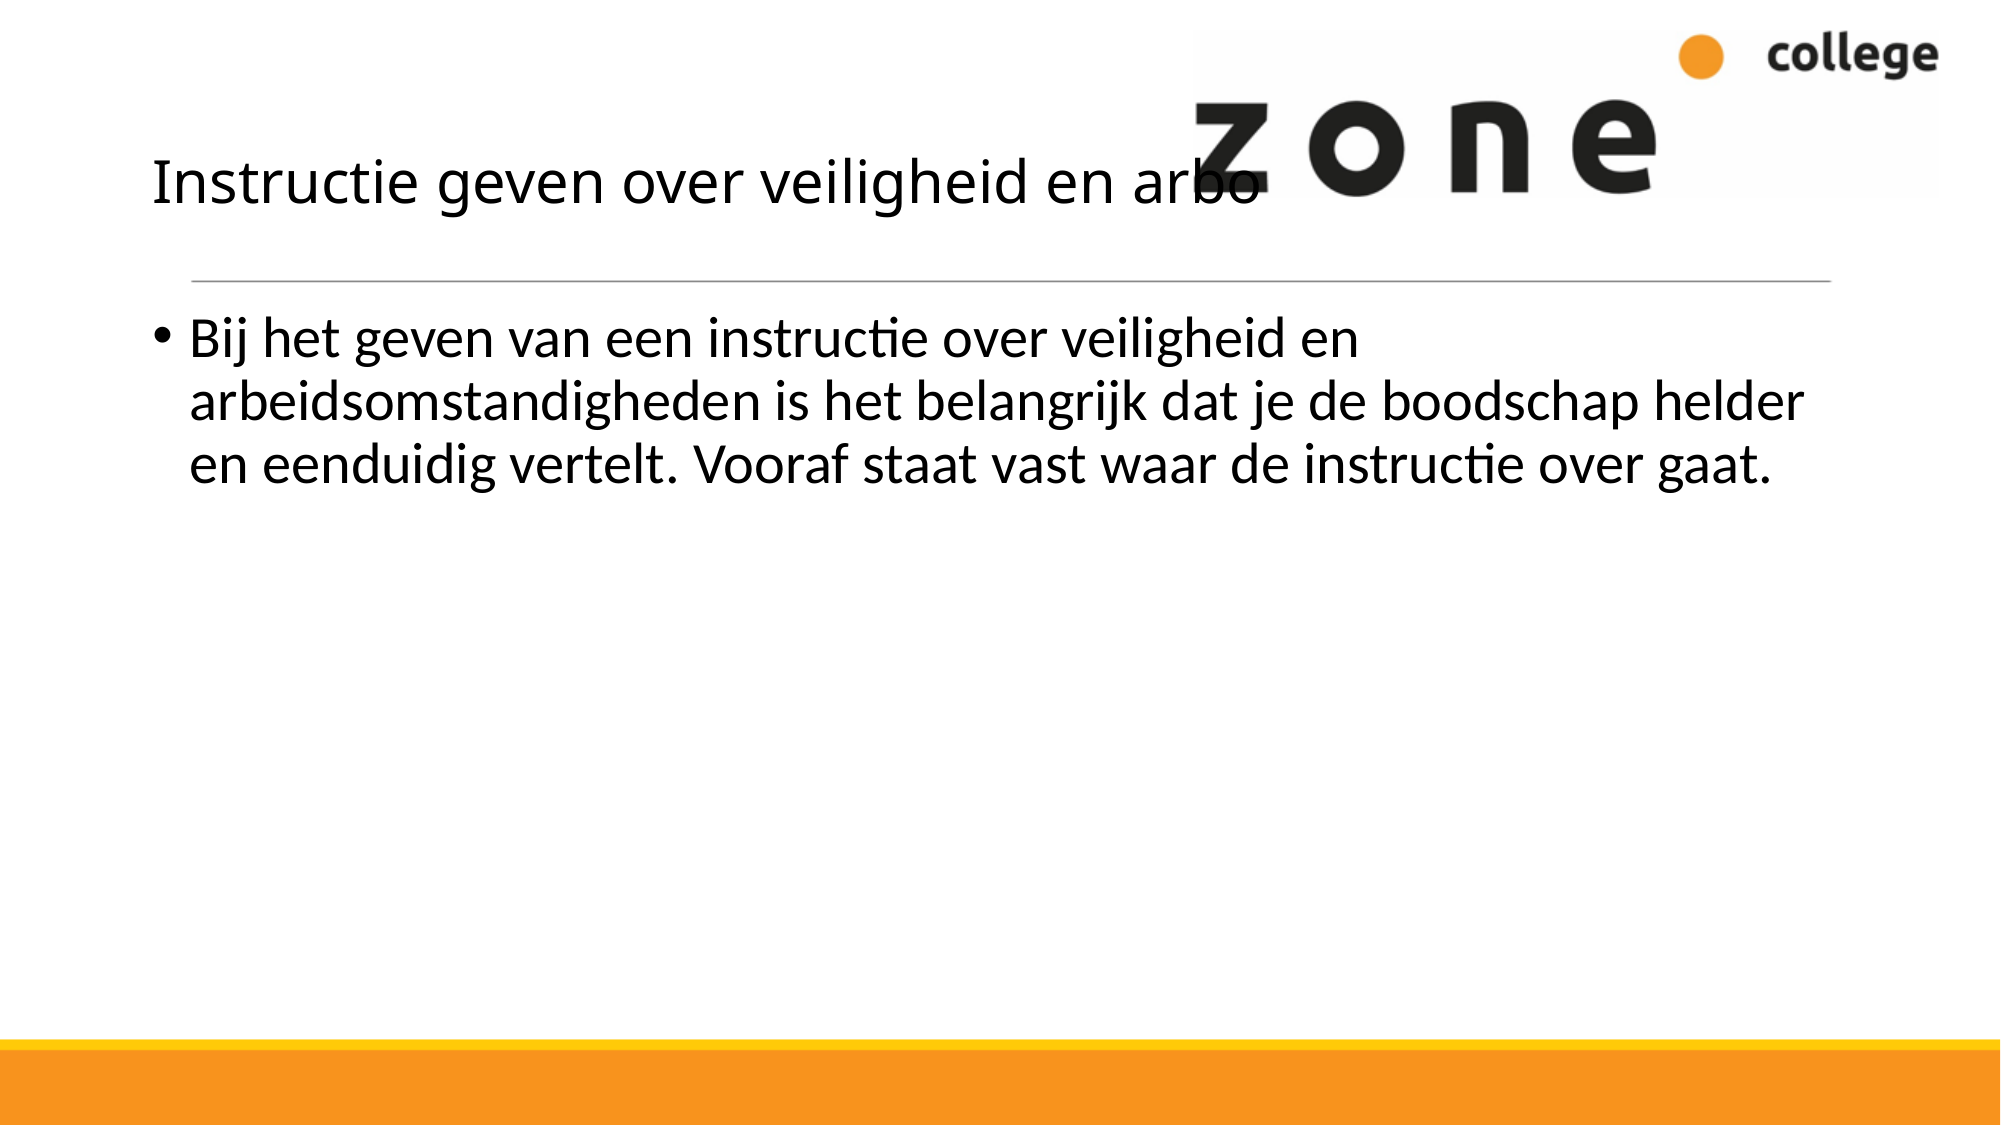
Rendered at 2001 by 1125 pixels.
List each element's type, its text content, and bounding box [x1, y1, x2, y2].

title Instructie geven over veiligheid en arbo [137, 111, 1283, 299]
picture [0, 0, 2001, 1125]
list Bij het geven van een instructie over veiligheid en arbeidsomstandigheden is het belangrijk dat je de boodschap helder en eenduidig vertelt. Vooraf staat vast waar de instructie over gaat. [137, 299, 1863, 1014]
